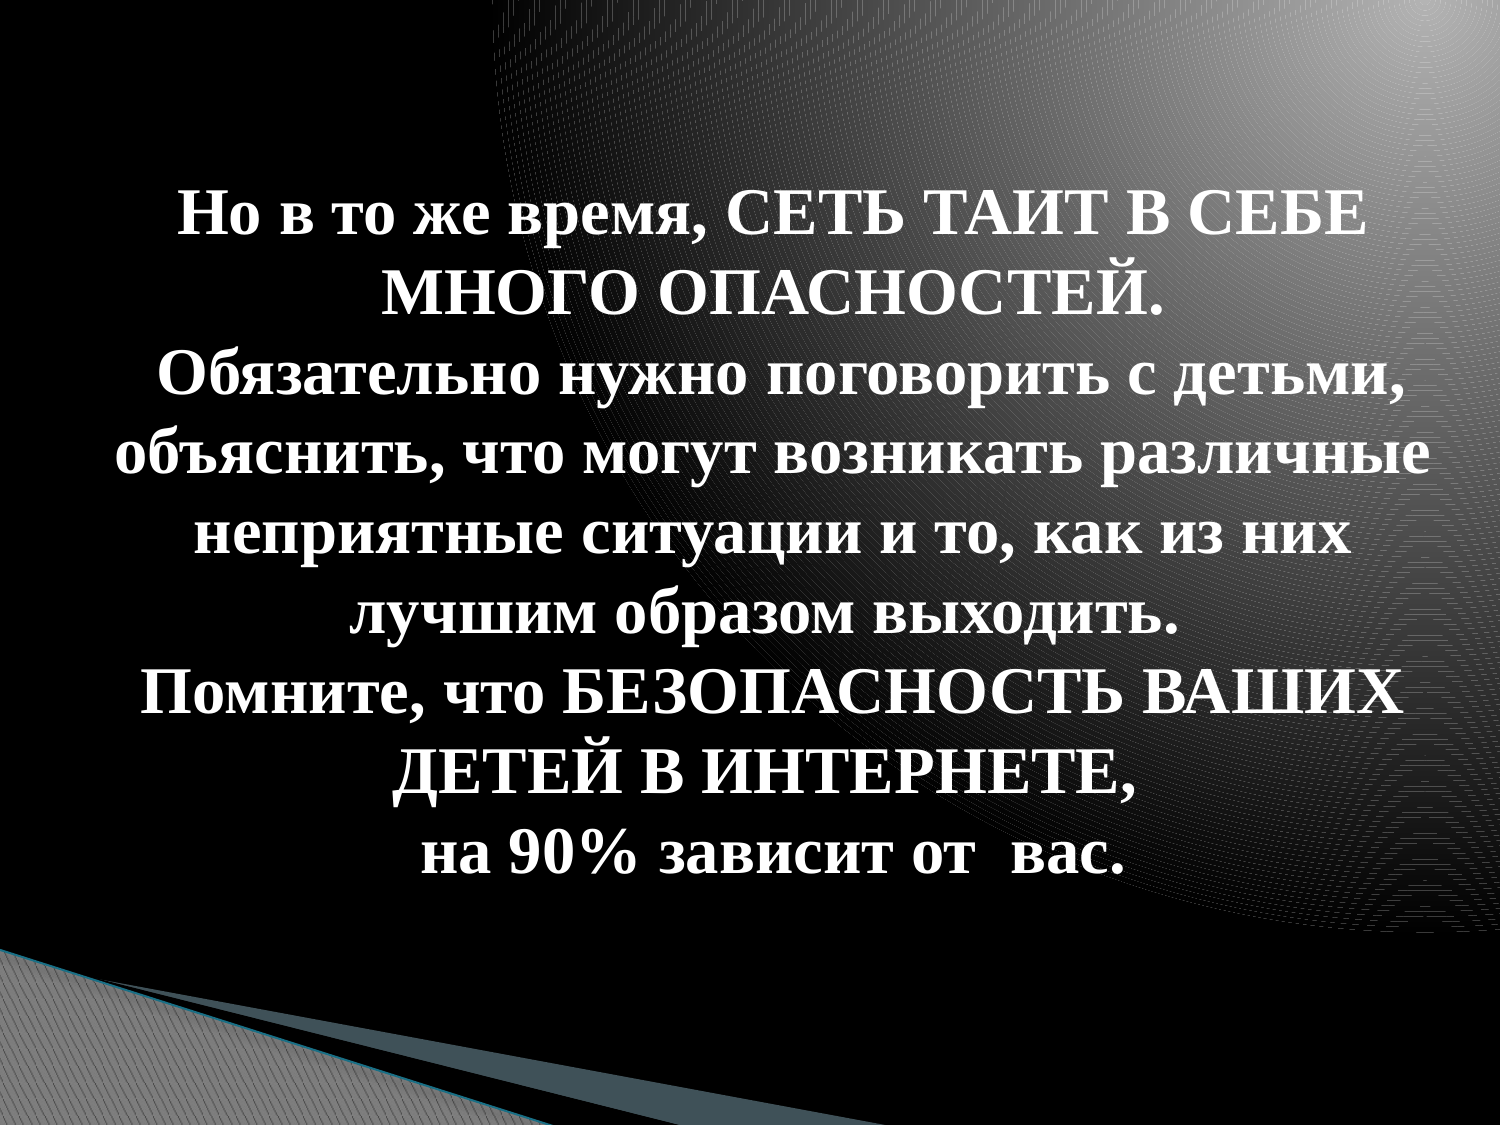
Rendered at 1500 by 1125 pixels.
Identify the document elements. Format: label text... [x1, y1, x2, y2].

picture [0, 952, 543, 1125]
title Но в то же время, СЕТЬ ТАИТ В СЕБЕ МНОГО ОПАСНОСТЕЙ. Обязательно нужно поговорить с детьми, объяснить, что могут возникать различные неприятные ситуации и то, как из них лучшим образом выходить. Помните, что БЕЗОПАСНОСТЬ ВАШИХ ДЕТЕЙ В ИНТЕРНЕТЕ, на 90% зависит от вас. [46, 304, 1500, 750]
